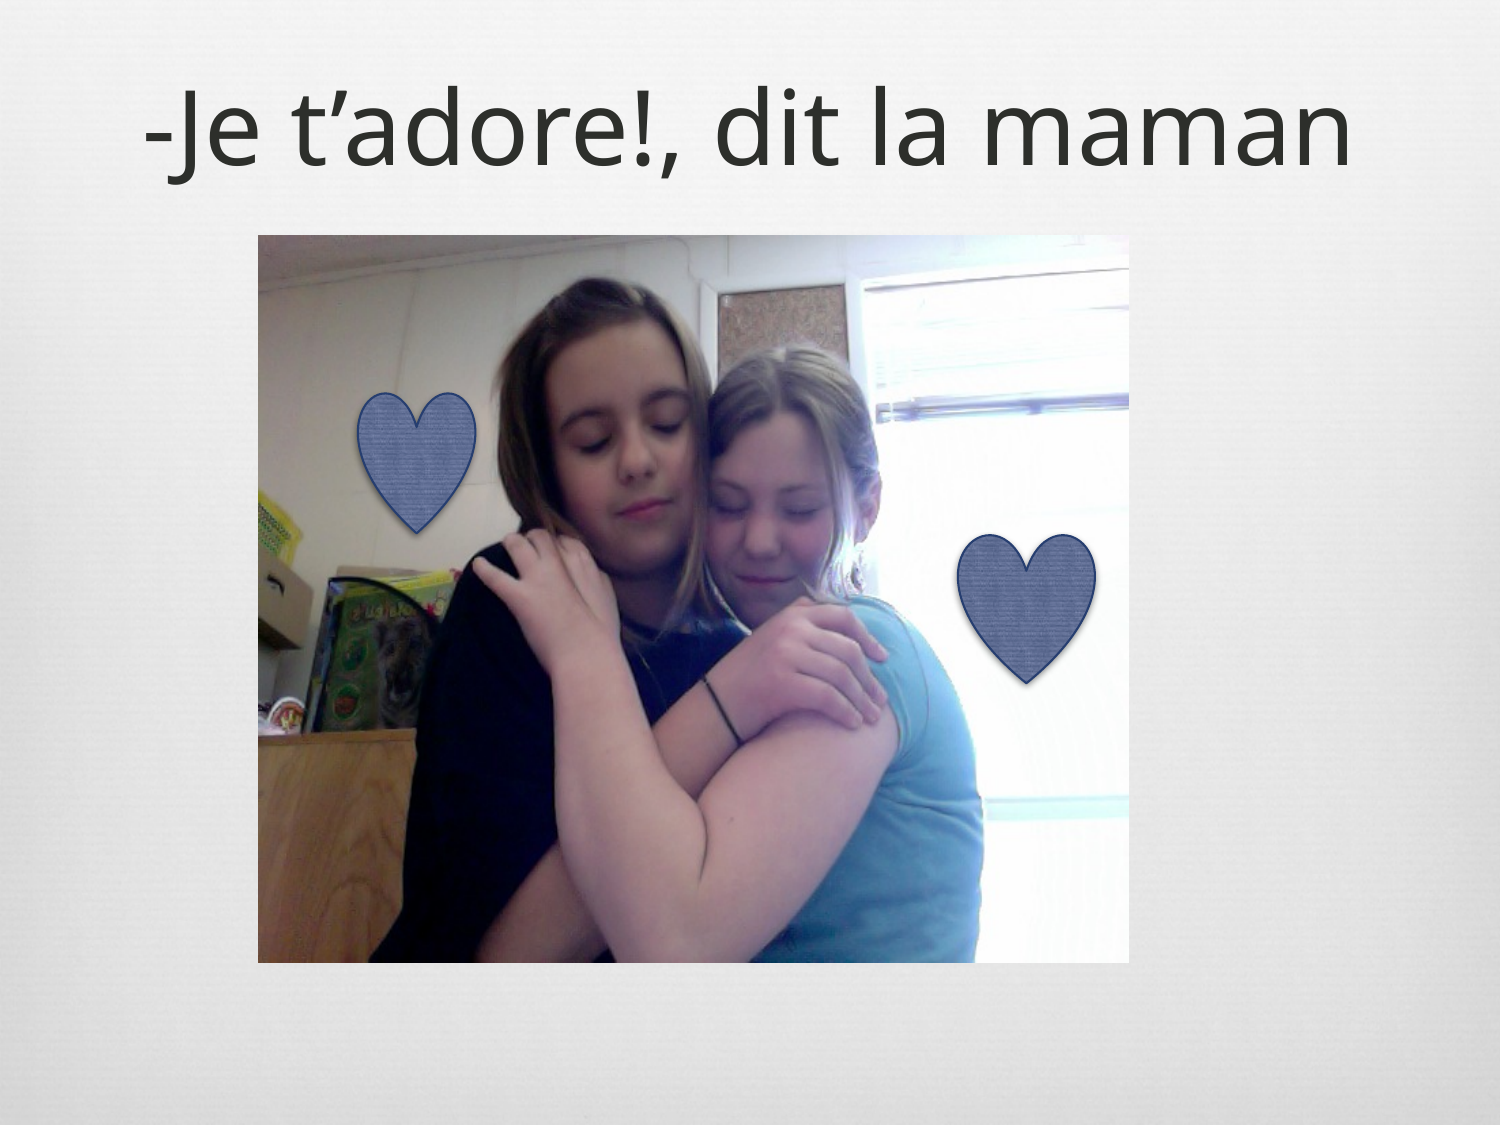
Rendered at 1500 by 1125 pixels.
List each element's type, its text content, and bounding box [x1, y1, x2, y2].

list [0, 235, 1388, 963]
title -Je t’adore!, dit la maman [112, 11, 1388, 234]
